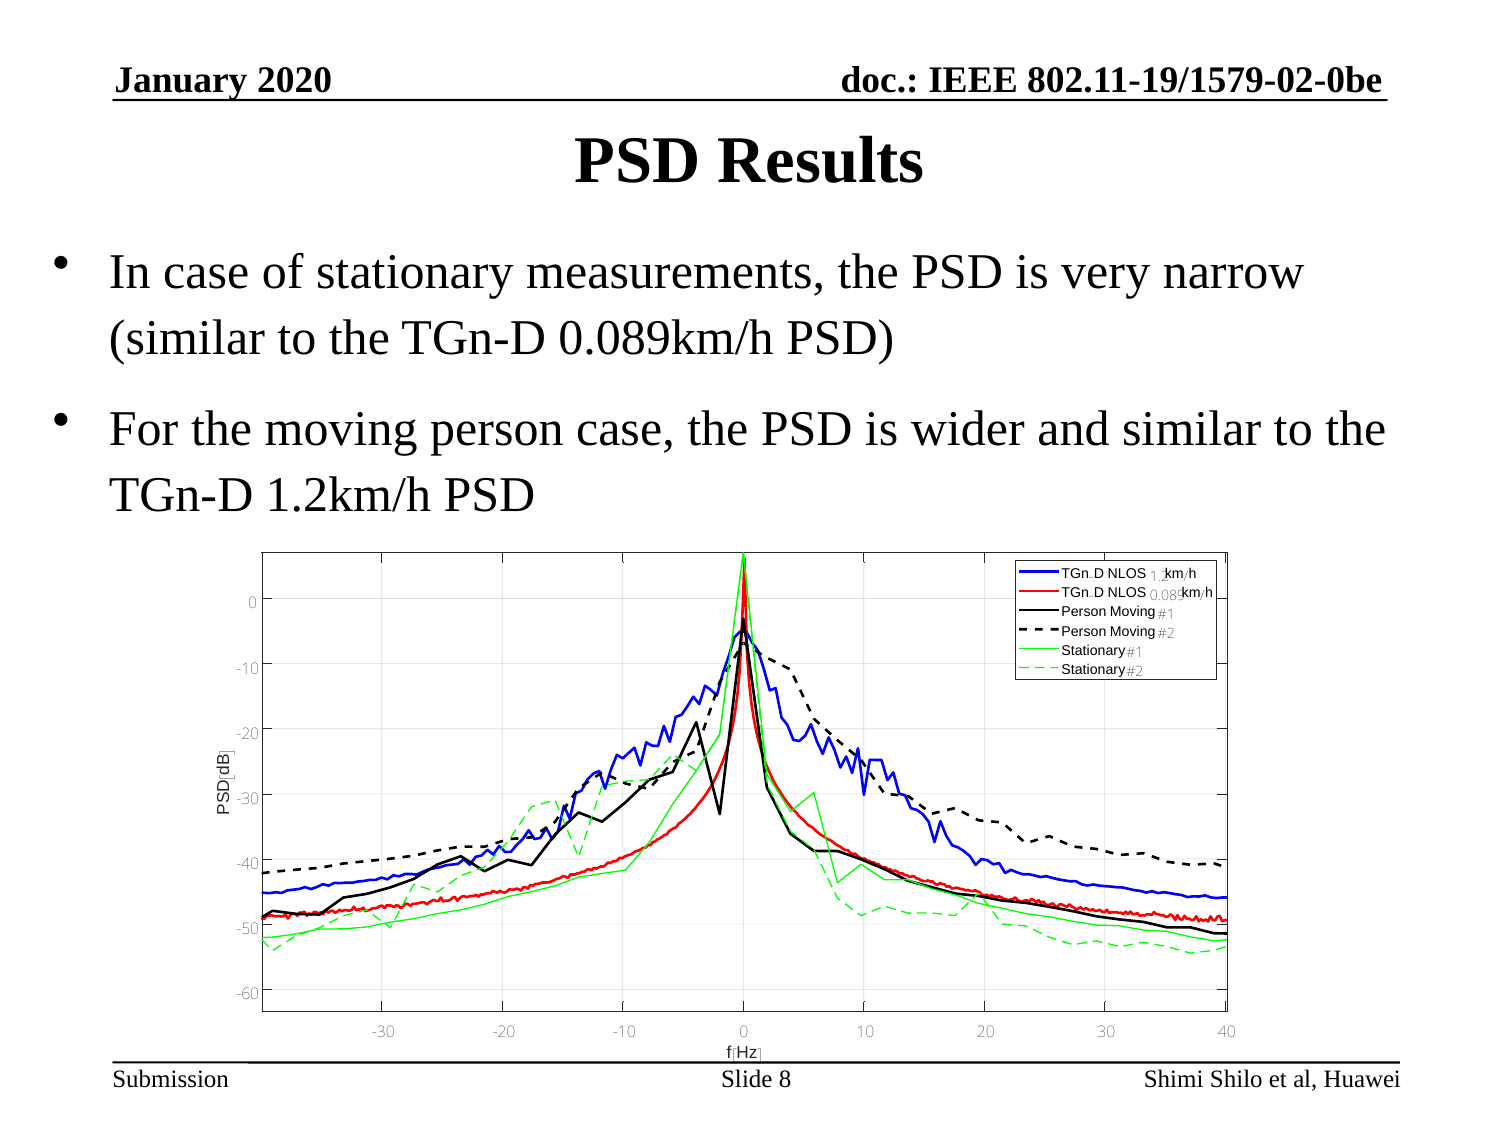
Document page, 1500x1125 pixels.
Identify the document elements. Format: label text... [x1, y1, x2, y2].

title PSD Results [112, 112, 1388, 201]
list In case of stationary measurements, the PSD is very narrow (similar to the TGn-D 0.089km/h PSD) For the moving person case, the PSD is wider and similar to the TGn-D 1.2km/h PSD [37, 224, 1476, 1051]
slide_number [114, 54, 335, 101]
picture [87, 487, 1500, 1125]
